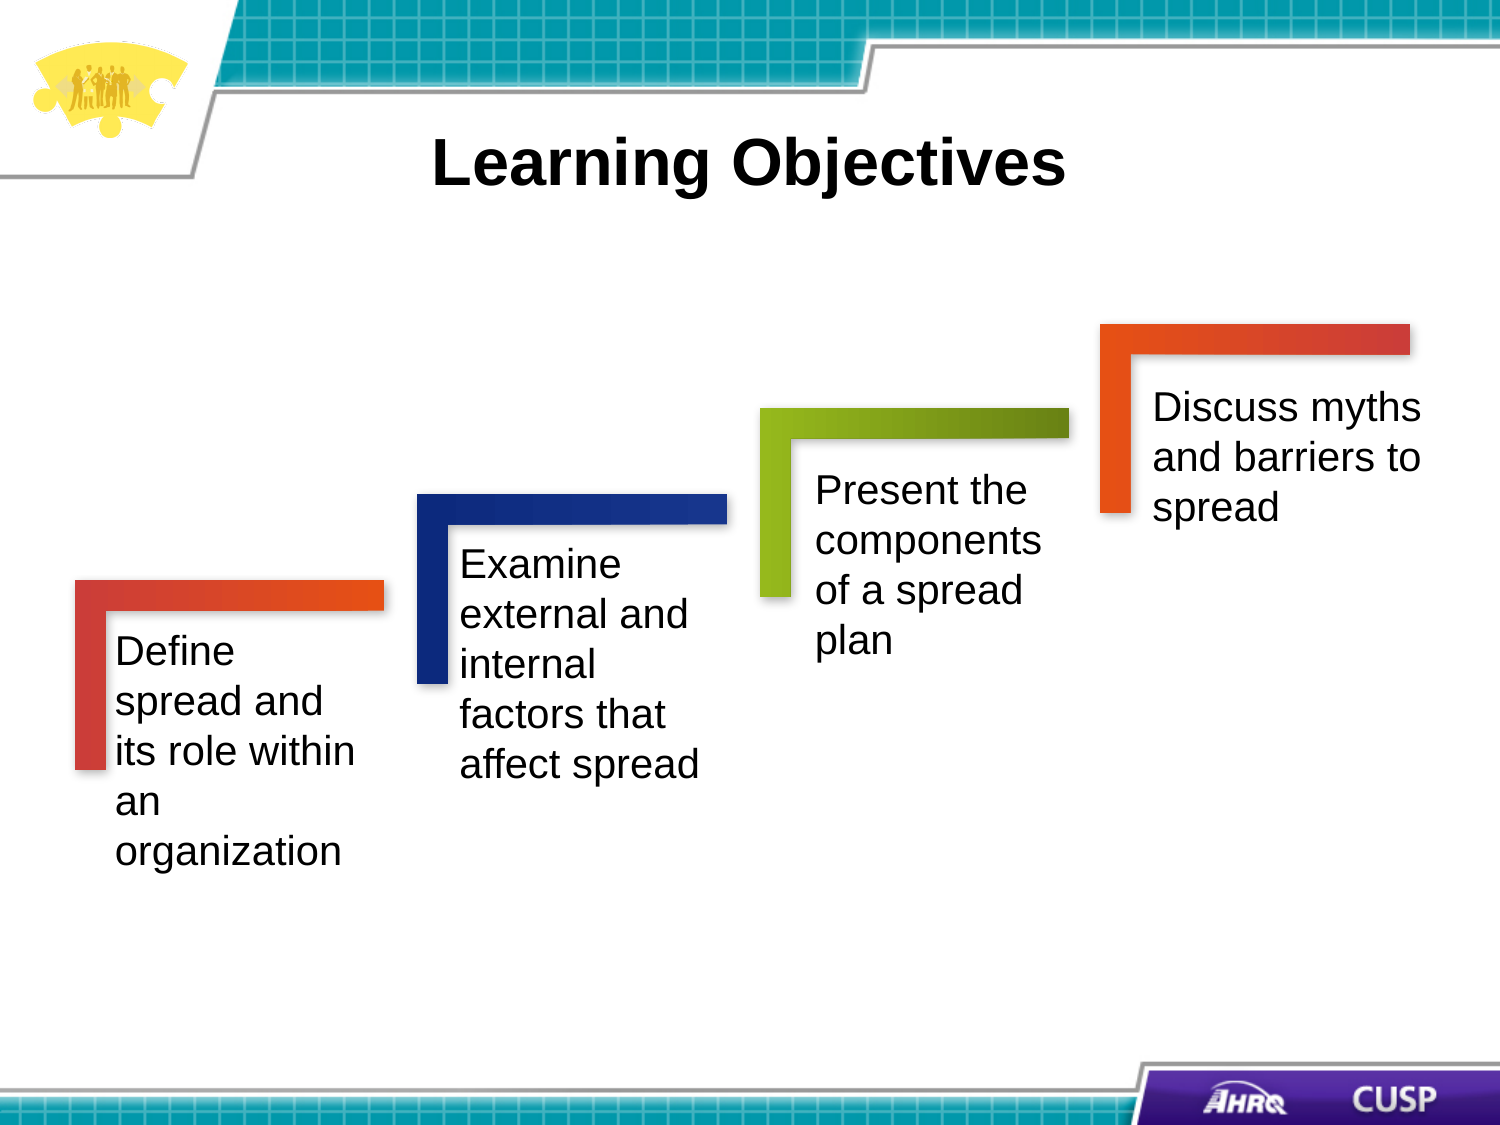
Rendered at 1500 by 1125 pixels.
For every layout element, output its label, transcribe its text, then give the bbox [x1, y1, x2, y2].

picture [0, 262, 1500, 1125]
picture [53, 105, 61, 111]
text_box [74, 323, 1451, 885]
picture [0, 0, 1500, 111]
title Learning Objectives [0, 111, 1500, 262]
